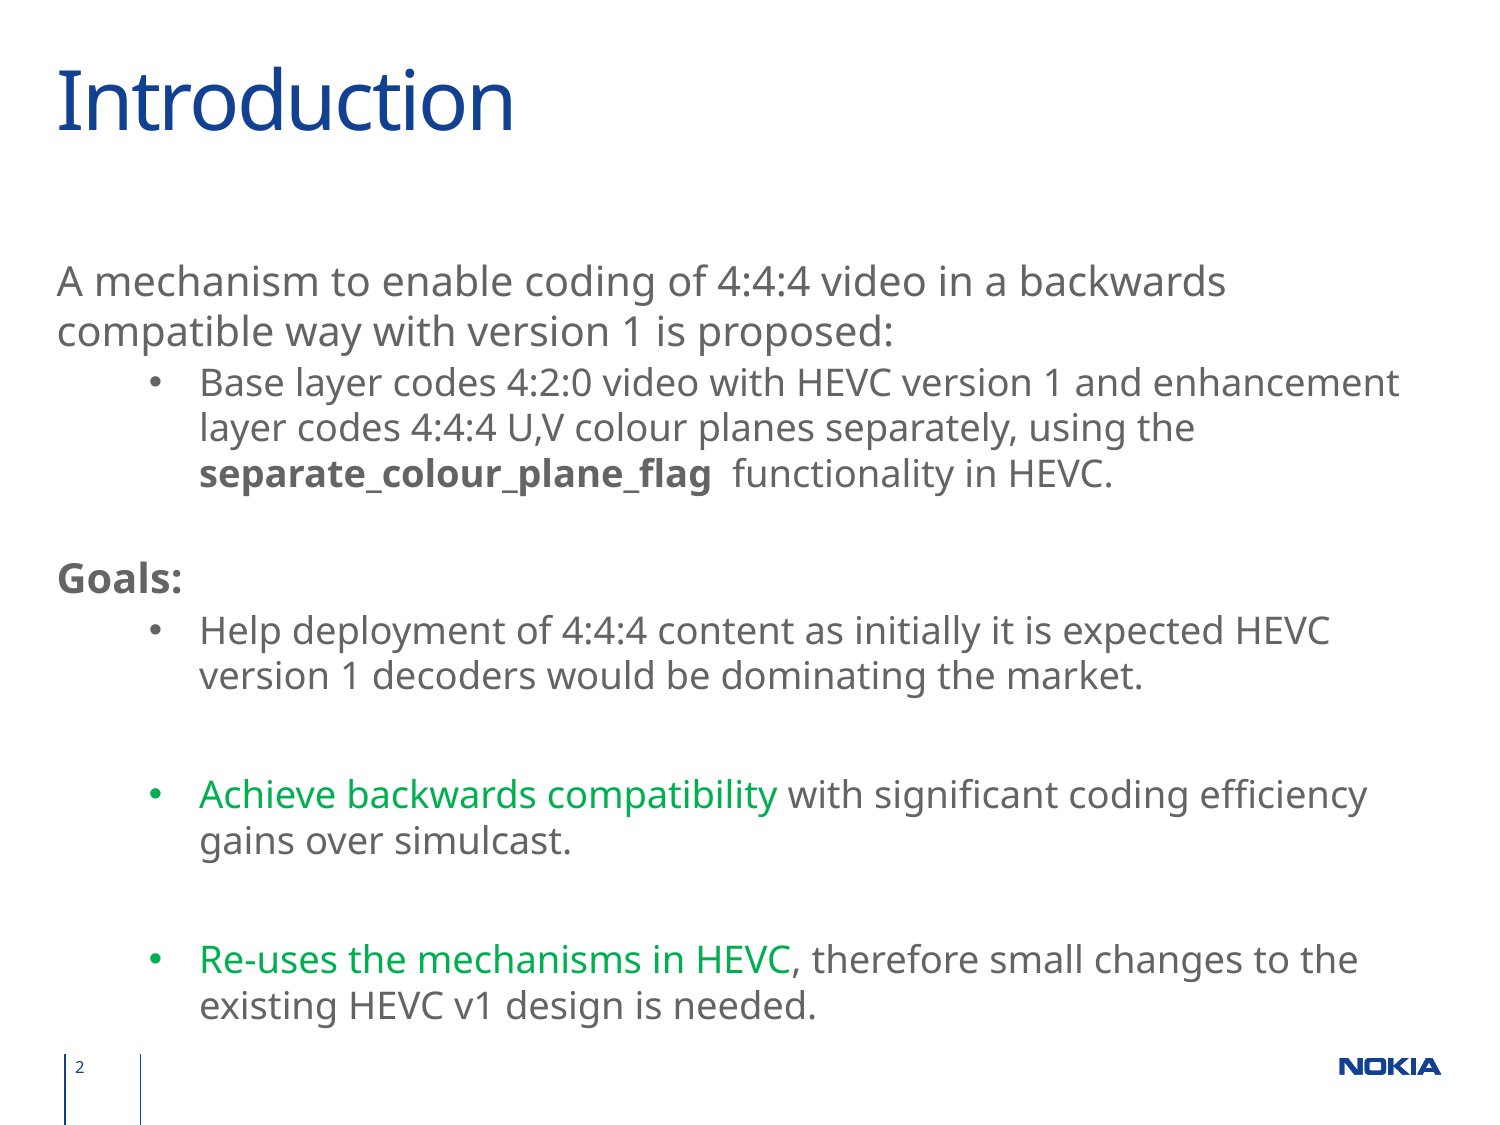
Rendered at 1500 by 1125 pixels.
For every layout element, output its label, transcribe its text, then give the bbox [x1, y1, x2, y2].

title Introduction [56, 47, 1433, 149]
slide_number 2 [75, 1057, 124, 1079]
list A mechanism to enable coding of 4:4:4 video in a backwards compatible way with version 1 is proposed: Base layer codes 4:2:0 video with HEVC version 1 and enhancement layer codes 4:4:4 U,V colour planes separately, using the separate_colour_plane_flag functionality in HEVC. Goals: Help deployment of 4:4:4 content as initially it is expected HEVC version 1 decoders would be dominating the market. Achieve backwards compatibility with significant coding efficiency gains over simulcast. Re-uses the mechanisms in HEVC, therefore small changes to the existing HEVC v1 design is needed. [56, 254, 1436, 1032]
